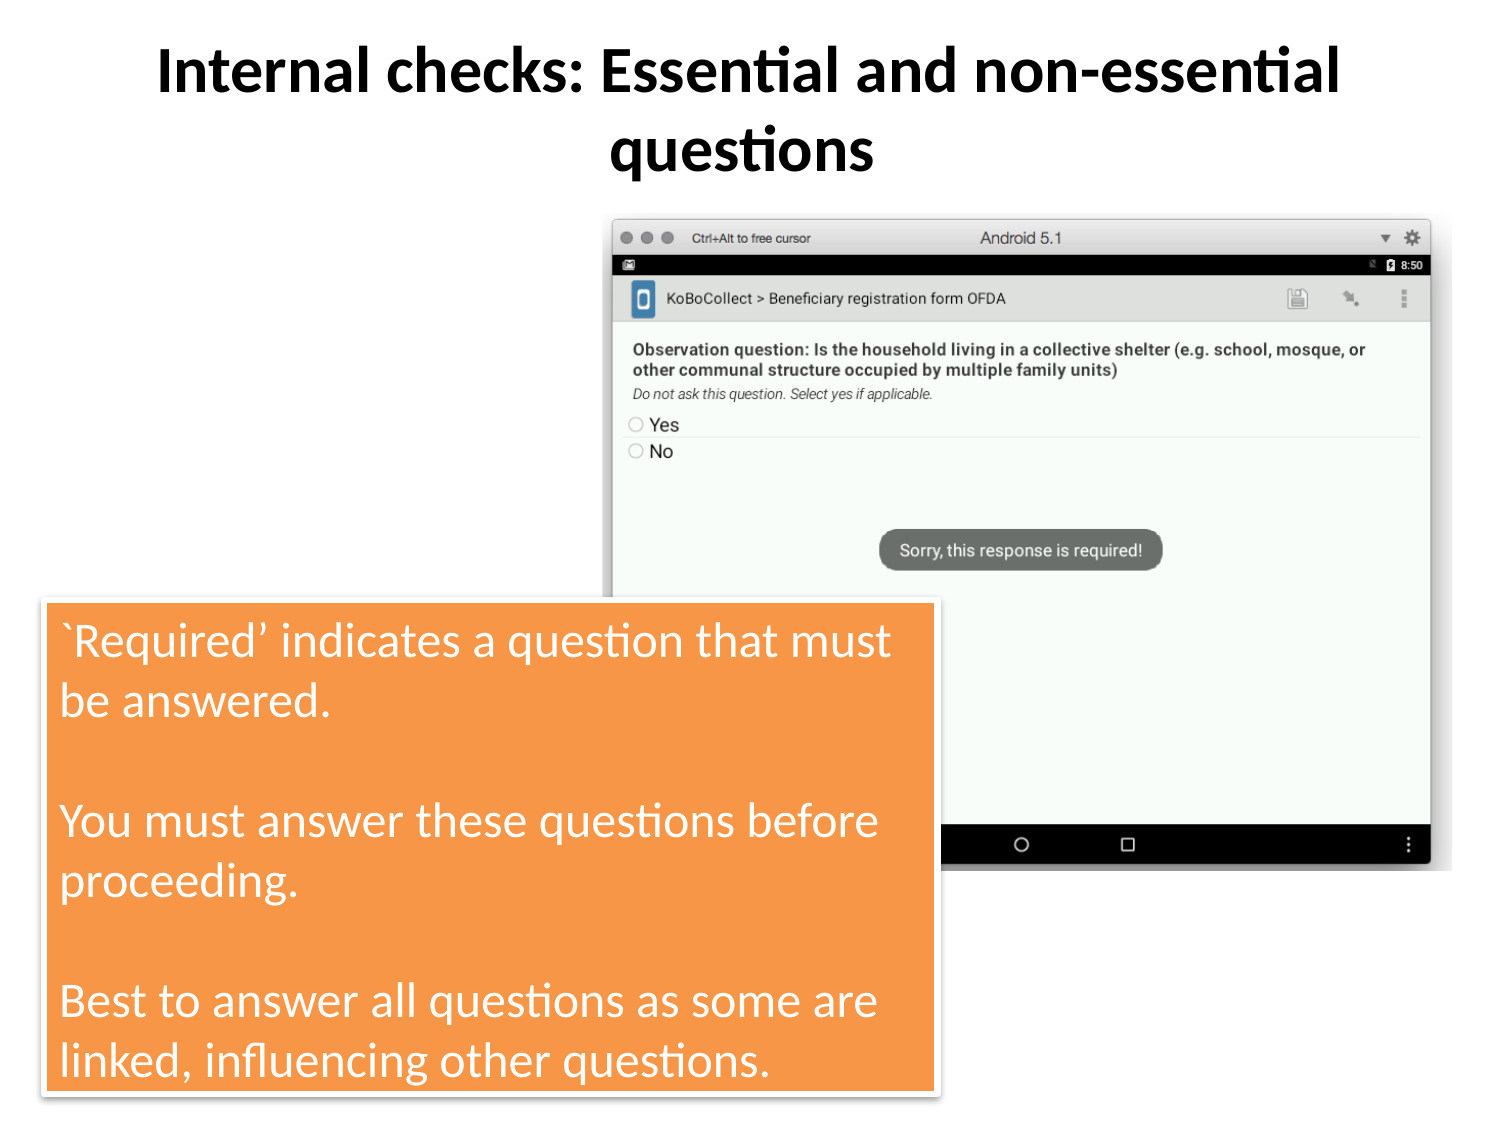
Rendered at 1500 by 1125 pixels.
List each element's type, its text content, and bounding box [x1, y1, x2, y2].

text_box `Required’ indicates a question that must be answered. You must answer these questions before proceeding. Best to answer all questions as some are linked, influencing other questions. [41, 597, 941, 1097]
picture [602, 213, 1453, 871]
title Internal checks: Essential and non-essential questions [75, 18, 1425, 194]
